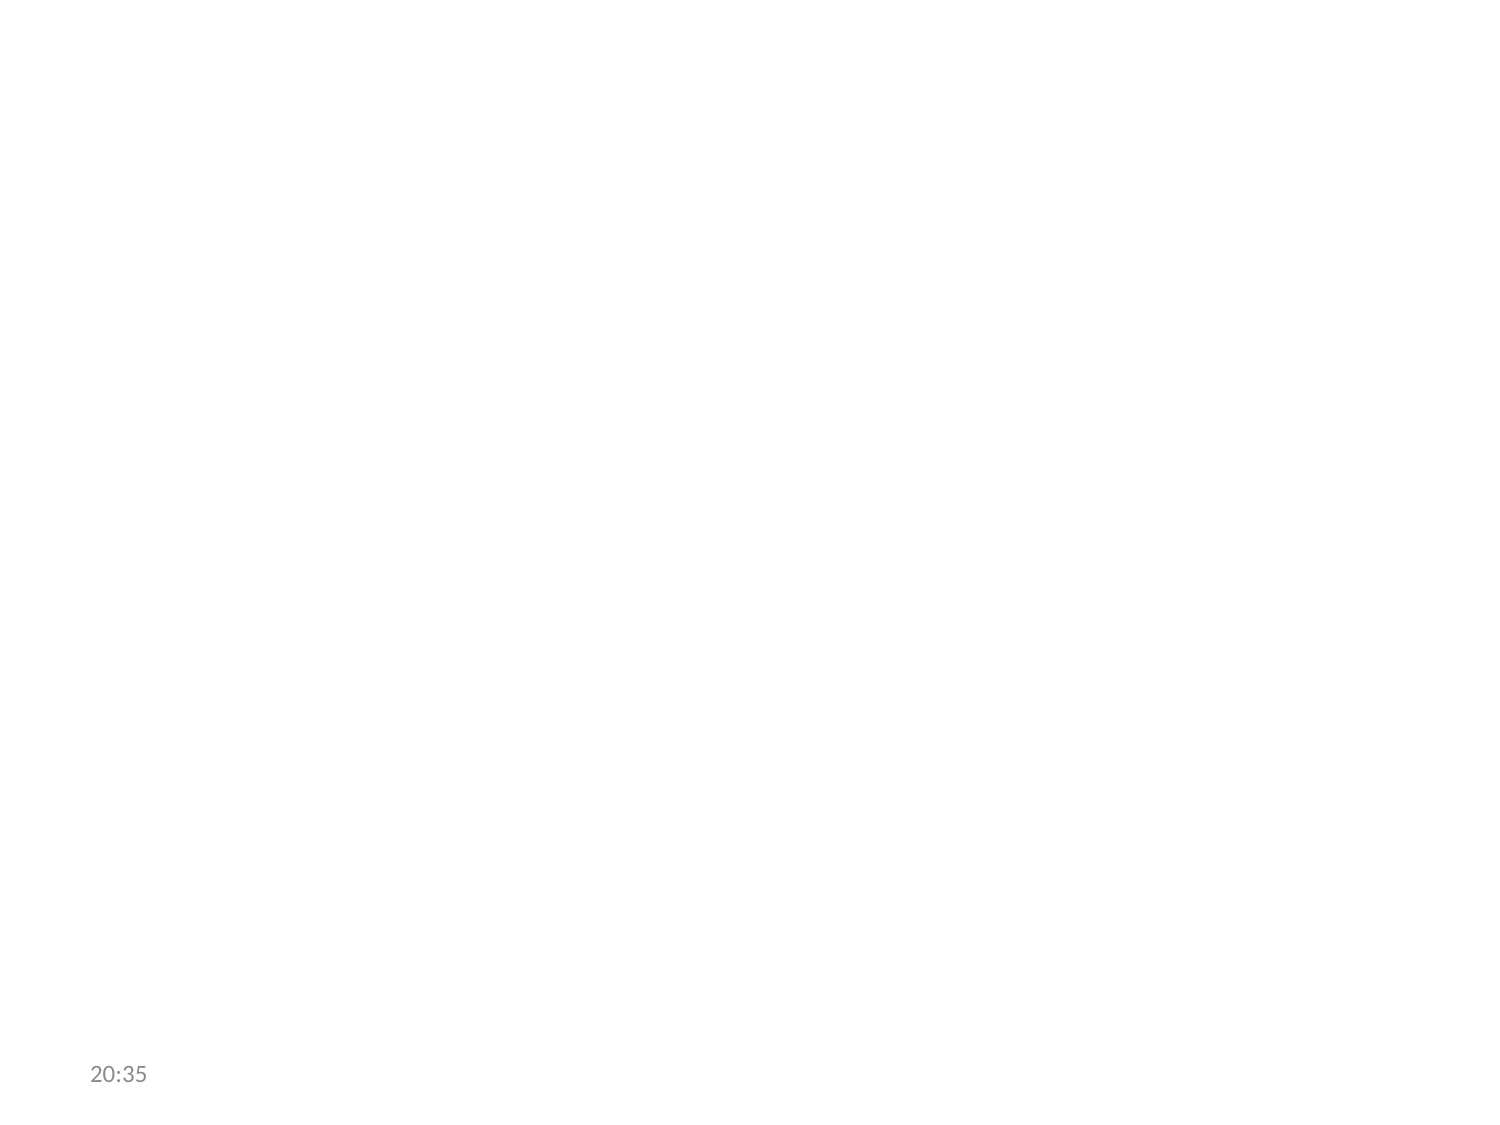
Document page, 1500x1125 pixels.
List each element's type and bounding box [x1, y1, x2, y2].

slide_number [75, 1042, 425, 1103]
